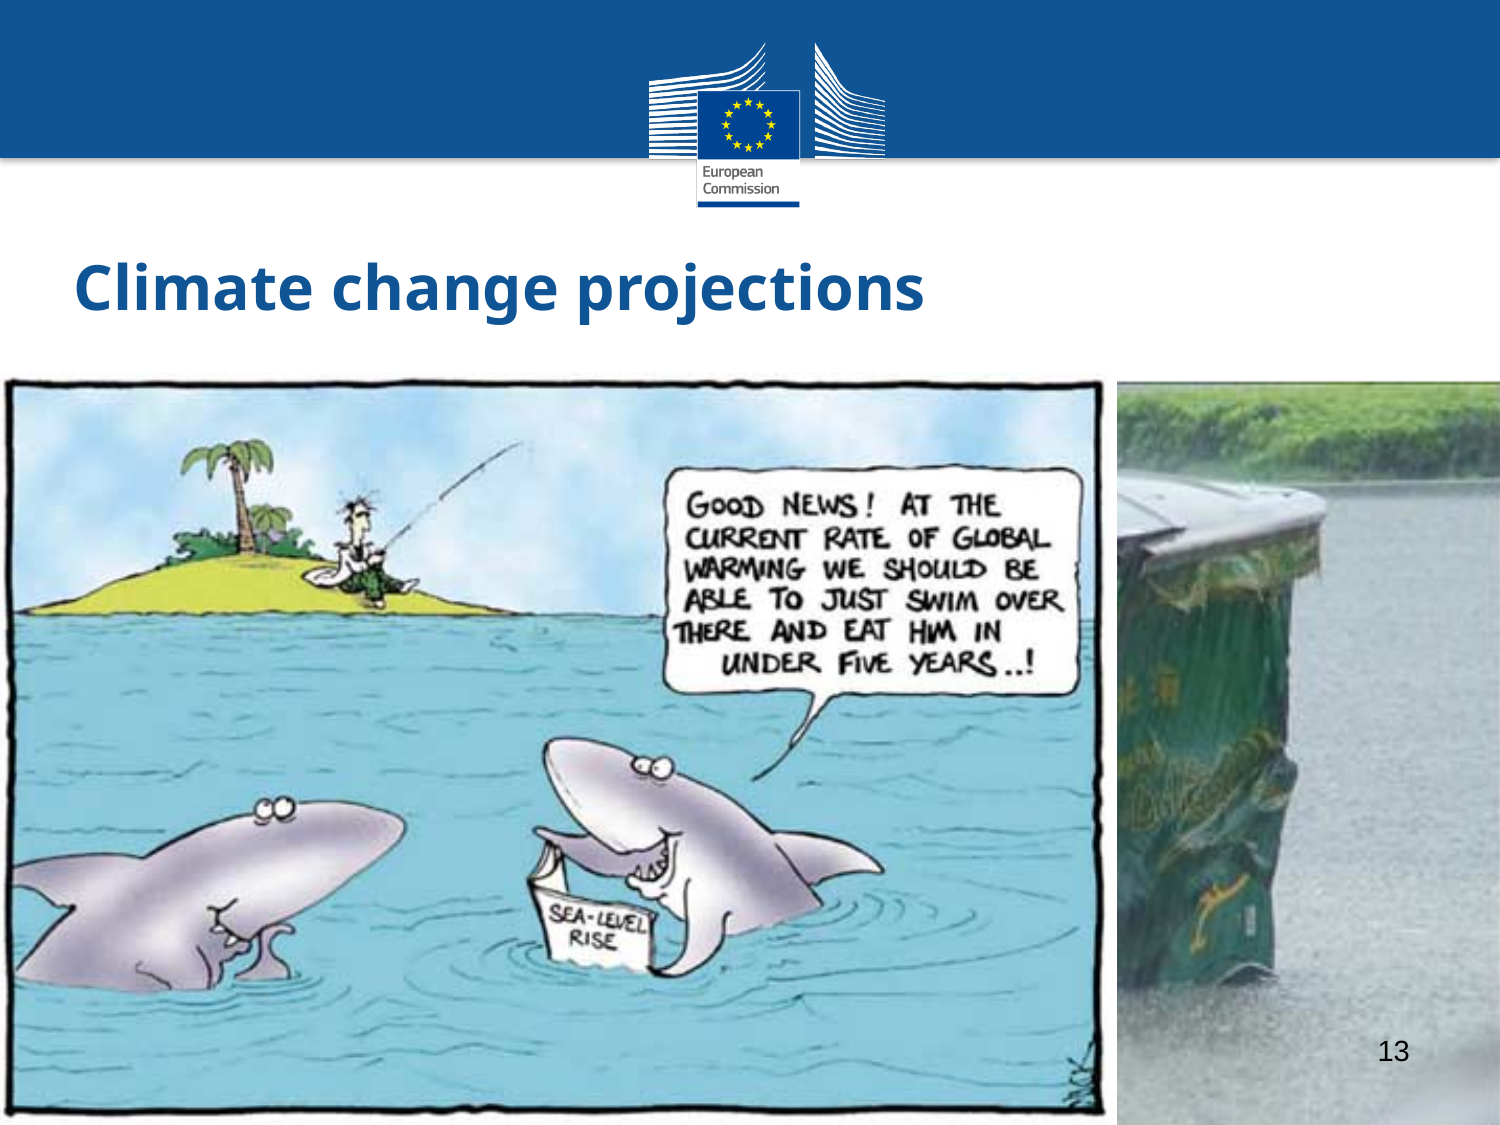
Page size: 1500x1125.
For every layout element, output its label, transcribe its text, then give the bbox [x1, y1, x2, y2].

picture [0, 372, 1500, 1125]
title Climate change projections [0, 208, 1351, 363]
picture [649, 42, 885, 208]
